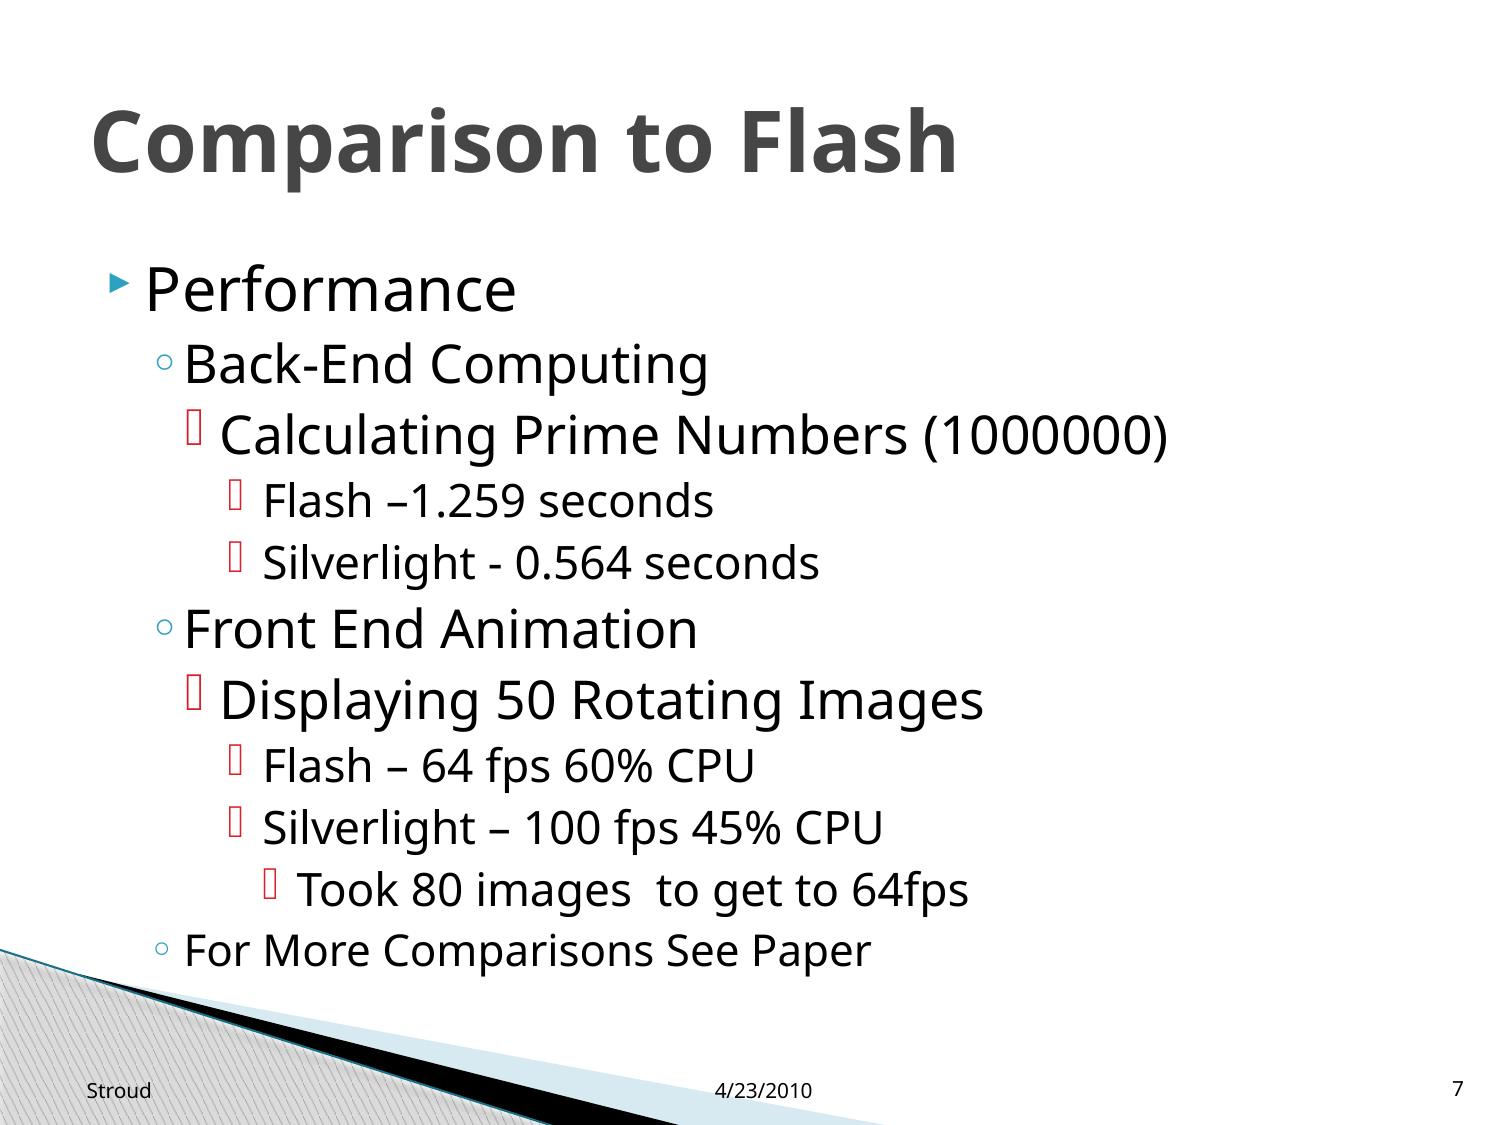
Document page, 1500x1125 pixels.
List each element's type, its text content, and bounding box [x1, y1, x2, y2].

title Comparison to Flash [75, 45, 1425, 233]
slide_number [699, 1050, 847, 1110]
list Performance Back-End Computing Calculating Prime Numbers (1000000) Flash –1.259 seconds Silverlight - 0.564 seconds Front End Animation Displaying 50 Rotating Images Flash – 64 fps 60% CPU Silverlight – 100 fps 45% CPU Took 80 images to get to 64fps For More Comparisons See Paper [75, 243, 1425, 986]
footer Stroud [62, 1050, 167, 1110]
slide_number 7 [1418, 1051, 1479, 1112]
